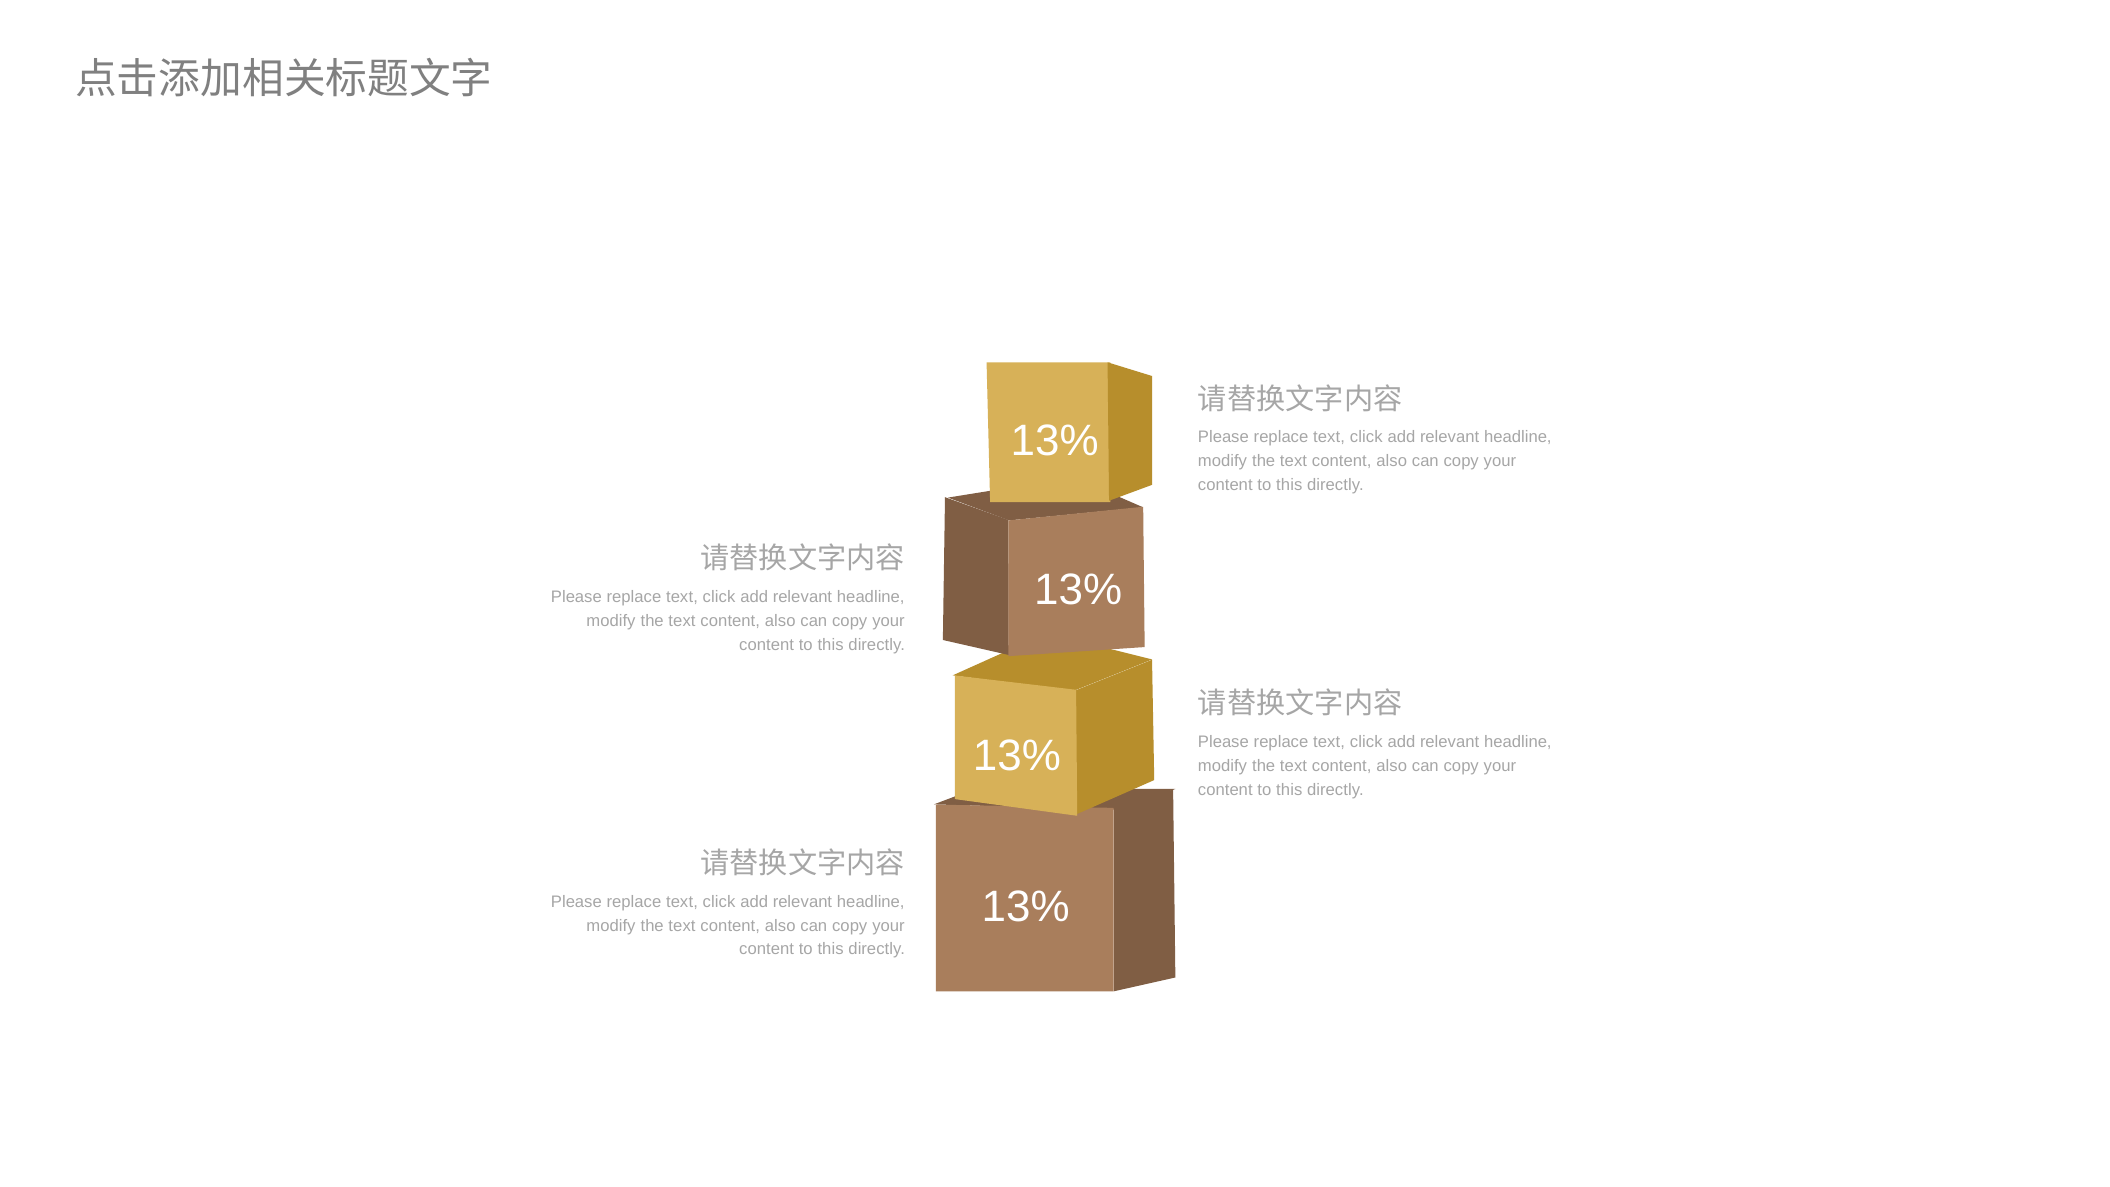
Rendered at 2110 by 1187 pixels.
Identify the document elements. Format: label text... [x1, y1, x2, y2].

text_box Please replace text, click add relevant headline, modify the text content, also can copy your content to this directly. [1197, 422, 1561, 494]
text_box 点击添加相关标题文字 [59, 44, 563, 107]
text_box Please replace text, click add relevant headline, modify the text content, also can copy your content to this directly. [543, 886, 906, 959]
text_box 请替换文字内容 [1197, 372, 1419, 415]
text_box 请替换文字内容 [1197, 677, 1419, 720]
text_box Please replace text, click add relevant headline, modify the text content, also can copy your content to this directly. [543, 581, 906, 654]
text_box 请替换文字内容 [684, 837, 906, 880]
text_box Please replace text, click add relevant headline, modify the text content, also can copy your content to this directly. [1197, 726, 1561, 799]
text_box 请替换文字内容 [684, 532, 906, 575]
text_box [933, 362, 1176, 992]
